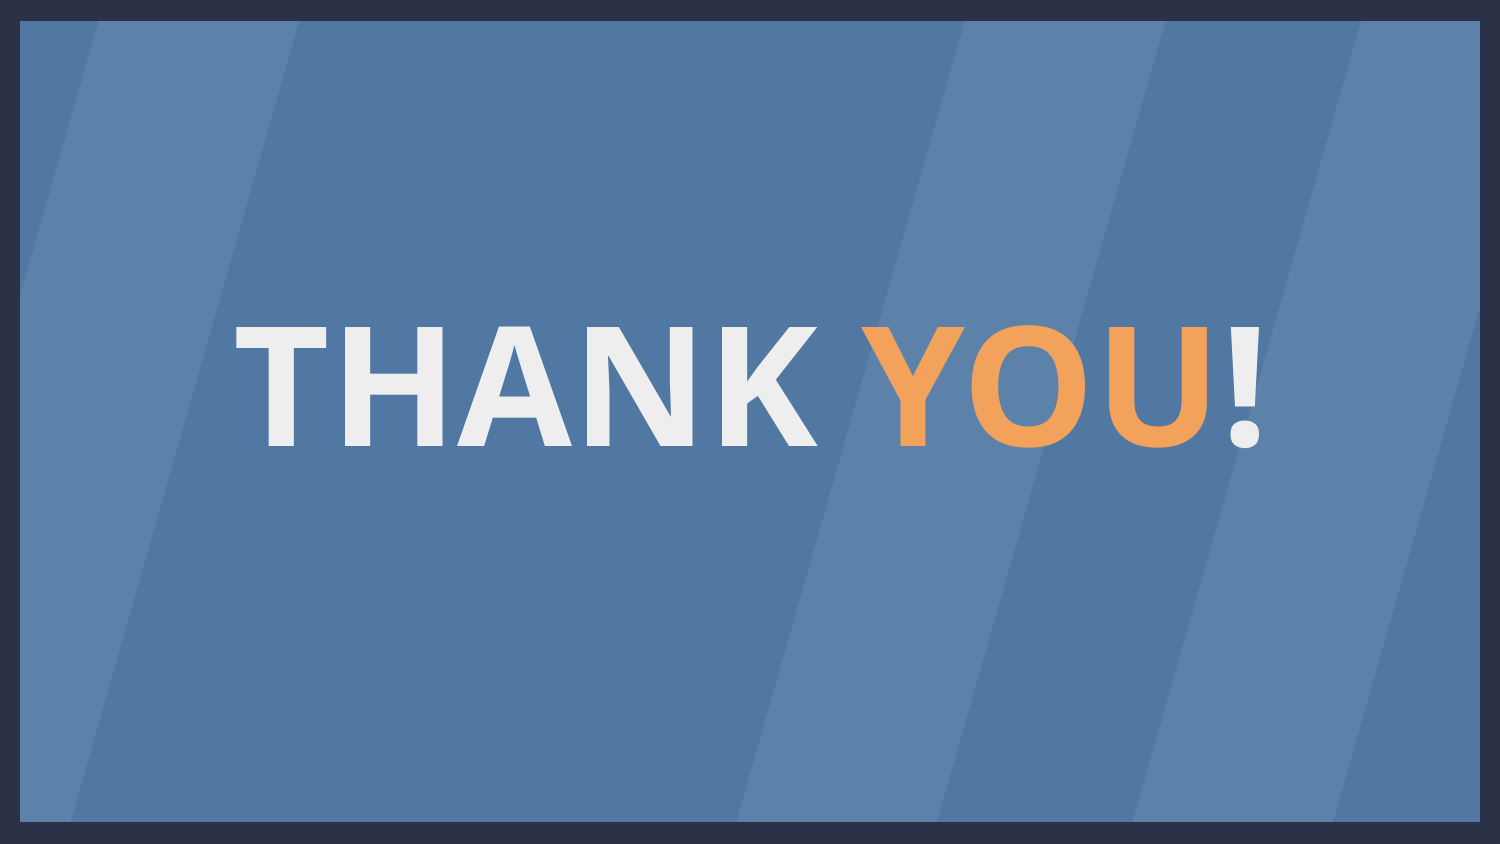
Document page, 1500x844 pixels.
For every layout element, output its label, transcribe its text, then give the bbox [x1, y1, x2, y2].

title THANK YOU! [25, 264, 1477, 498]
